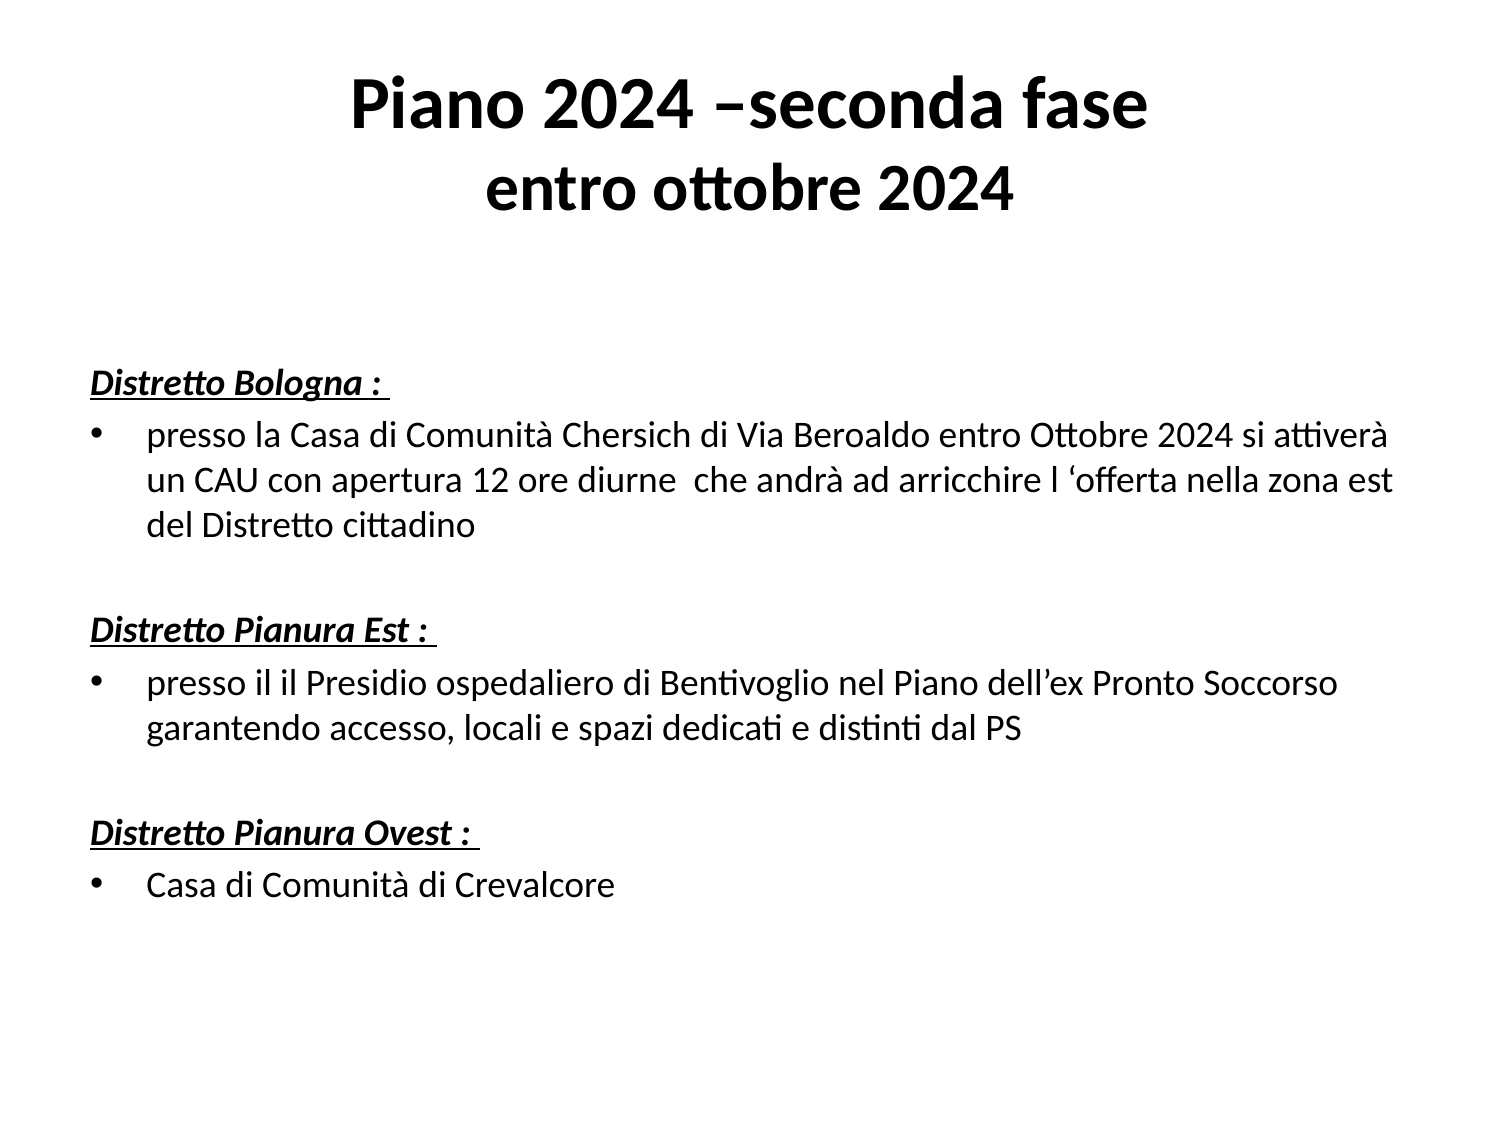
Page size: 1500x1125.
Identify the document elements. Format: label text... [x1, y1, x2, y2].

title Piano 2024 –seconda fase entro ottobre 2024 [75, 45, 1425, 233]
list Distretto Bologna : presso la Casa di Comunità Chersich di Via Beroaldo entro Ottobre 2024 si attiverà un CAU con apertura 12 ore diurne che andrà ad arricchire l ‘offerta nella zona est del Distretto cittadino Distretto Pianura Est : presso il il Presidio ospedaliero di Bentivoglio nel Piano dell’ex Pronto Soccorso garantendo accesso, locali e spazi dedicati e distinti dal PS Distretto Pianura Ovest : Casa di Comunità di Crevalcore [75, 262, 1425, 1005]
